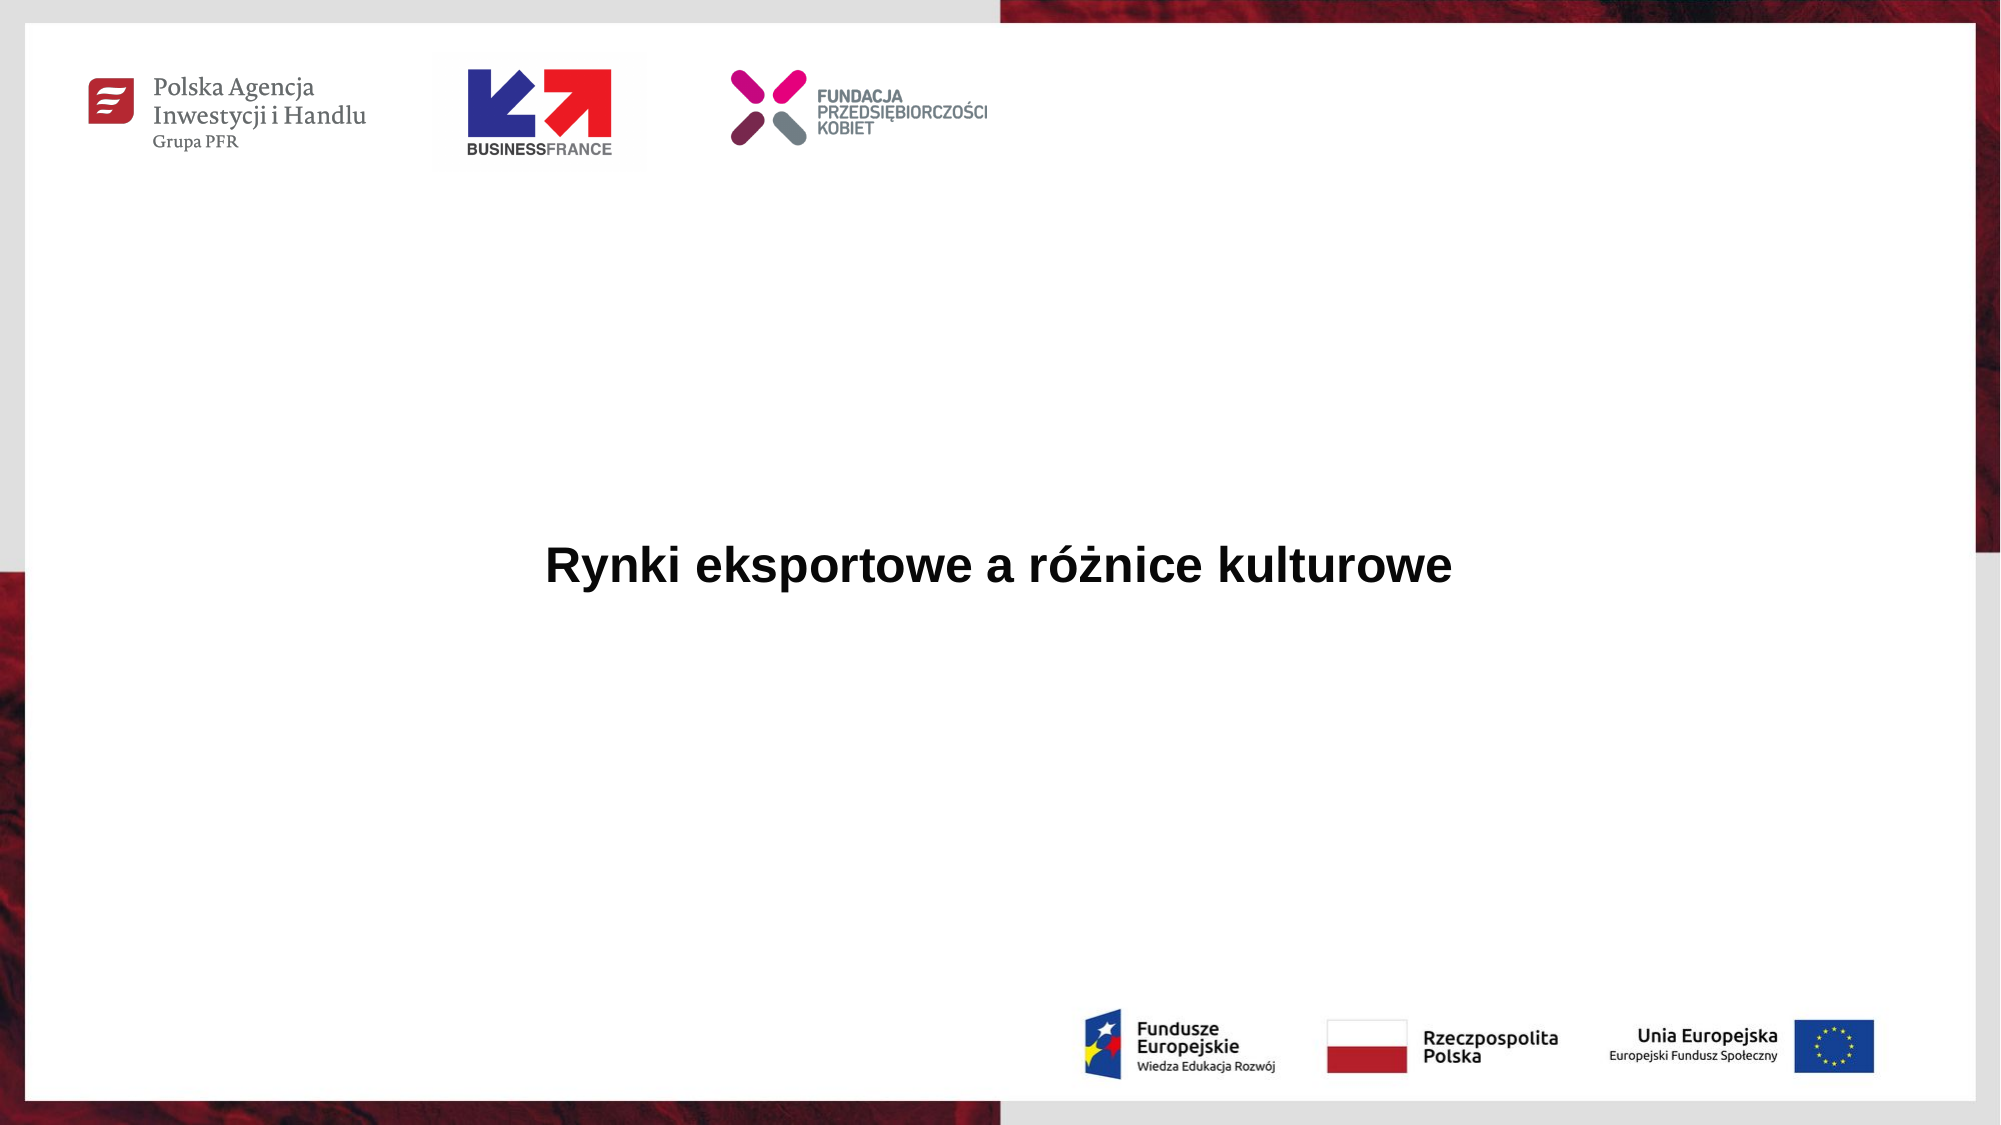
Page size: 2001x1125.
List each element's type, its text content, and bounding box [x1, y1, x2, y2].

picture [0, 0, 2001, 1125]
text_box Rynki eksportowe a różnice kulturowe [453, 528, 1547, 597]
